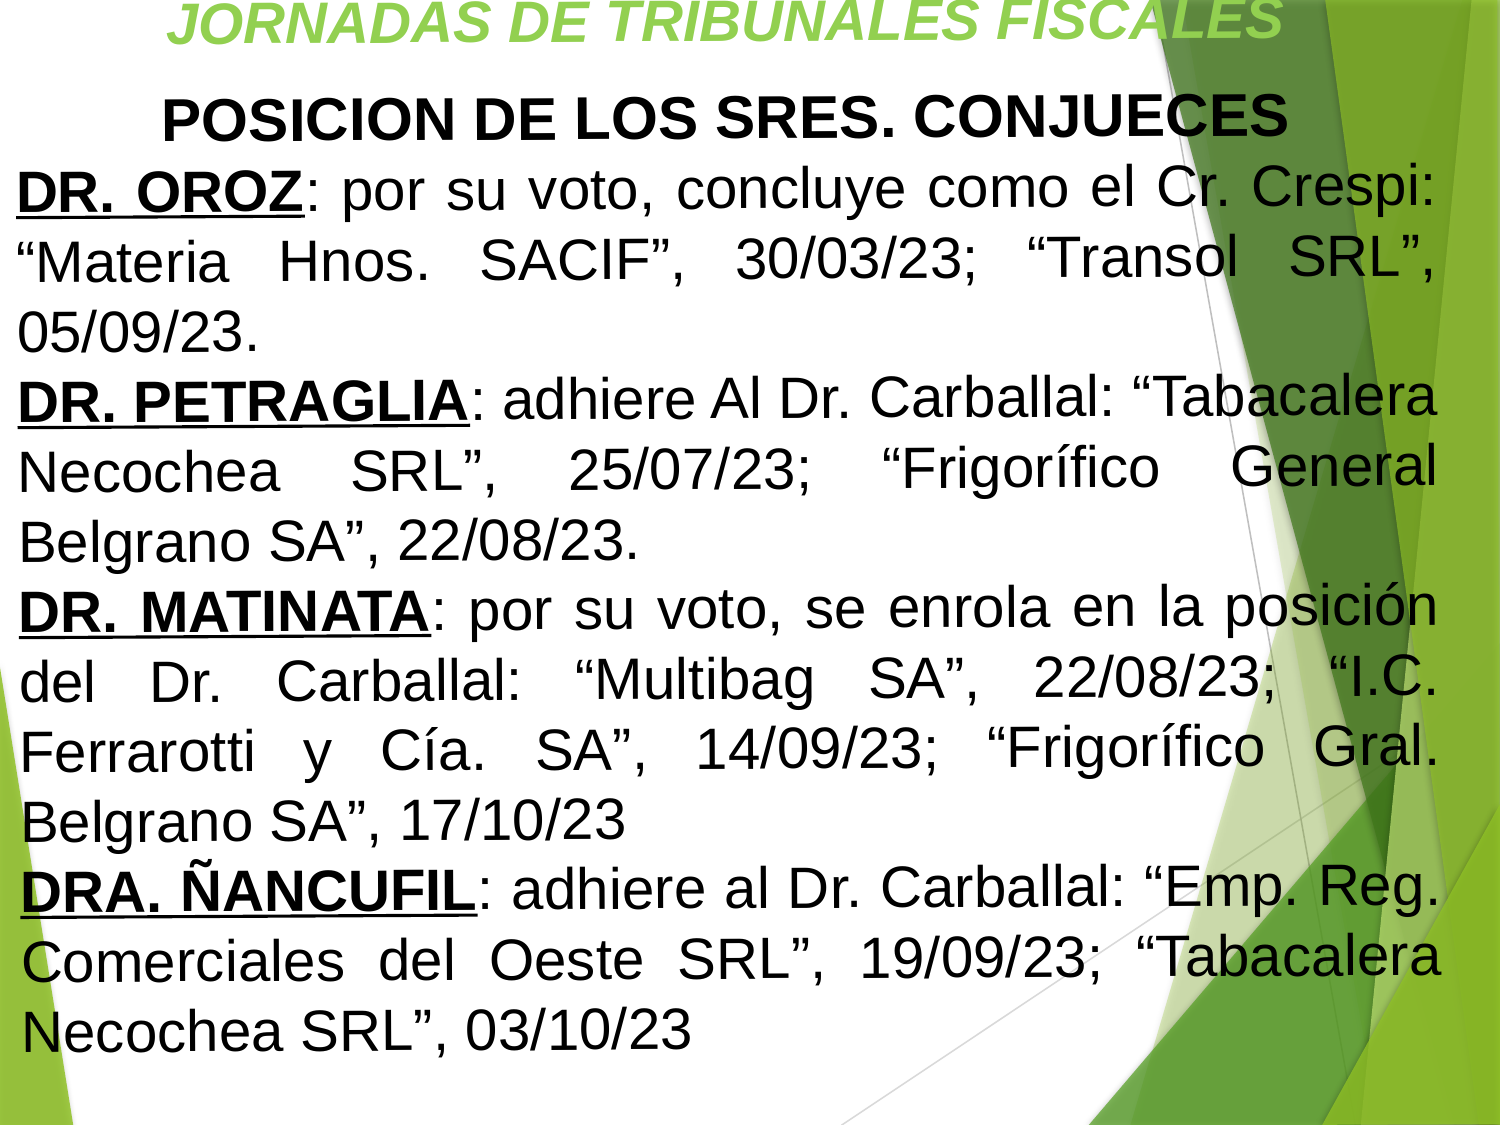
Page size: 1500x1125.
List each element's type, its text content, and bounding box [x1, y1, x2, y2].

text_box JORNADAS DE TRIBUNALES FISCALES POSICION DE LOS SRES. CONJUECES DR. OROZ: por su voto, concluye como el Cr. Crespi: “Materia Hnos. SACIF”, 30/03/23; “Transol SRL”, 05/09/23. DR. PETRAGLIA: adhiere Al Dr. Carballal: “Tabacalera Necochea SRL”, 25/07/23; “Frigorífico General Belgrano SA”, 22/08/23. DR. MATINATA: por su voto, se enrola en la posición del Dr. Carballal: “Multibag SA”, 22/08/23; “I.C. Ferrarotti y Cía. SA”, 14/09/23; “Frigorífico Gral. Belgrano SA”, 17/10/23 DRA. ÑANCUFIL: adhiere al Dr. Carballal: “Emp. Reg. Comerciales del Oeste SRL”, 19/09/23; “Tabacalera Necochea SRL”, 03/10/23 [0, 0, 1458, 1105]
